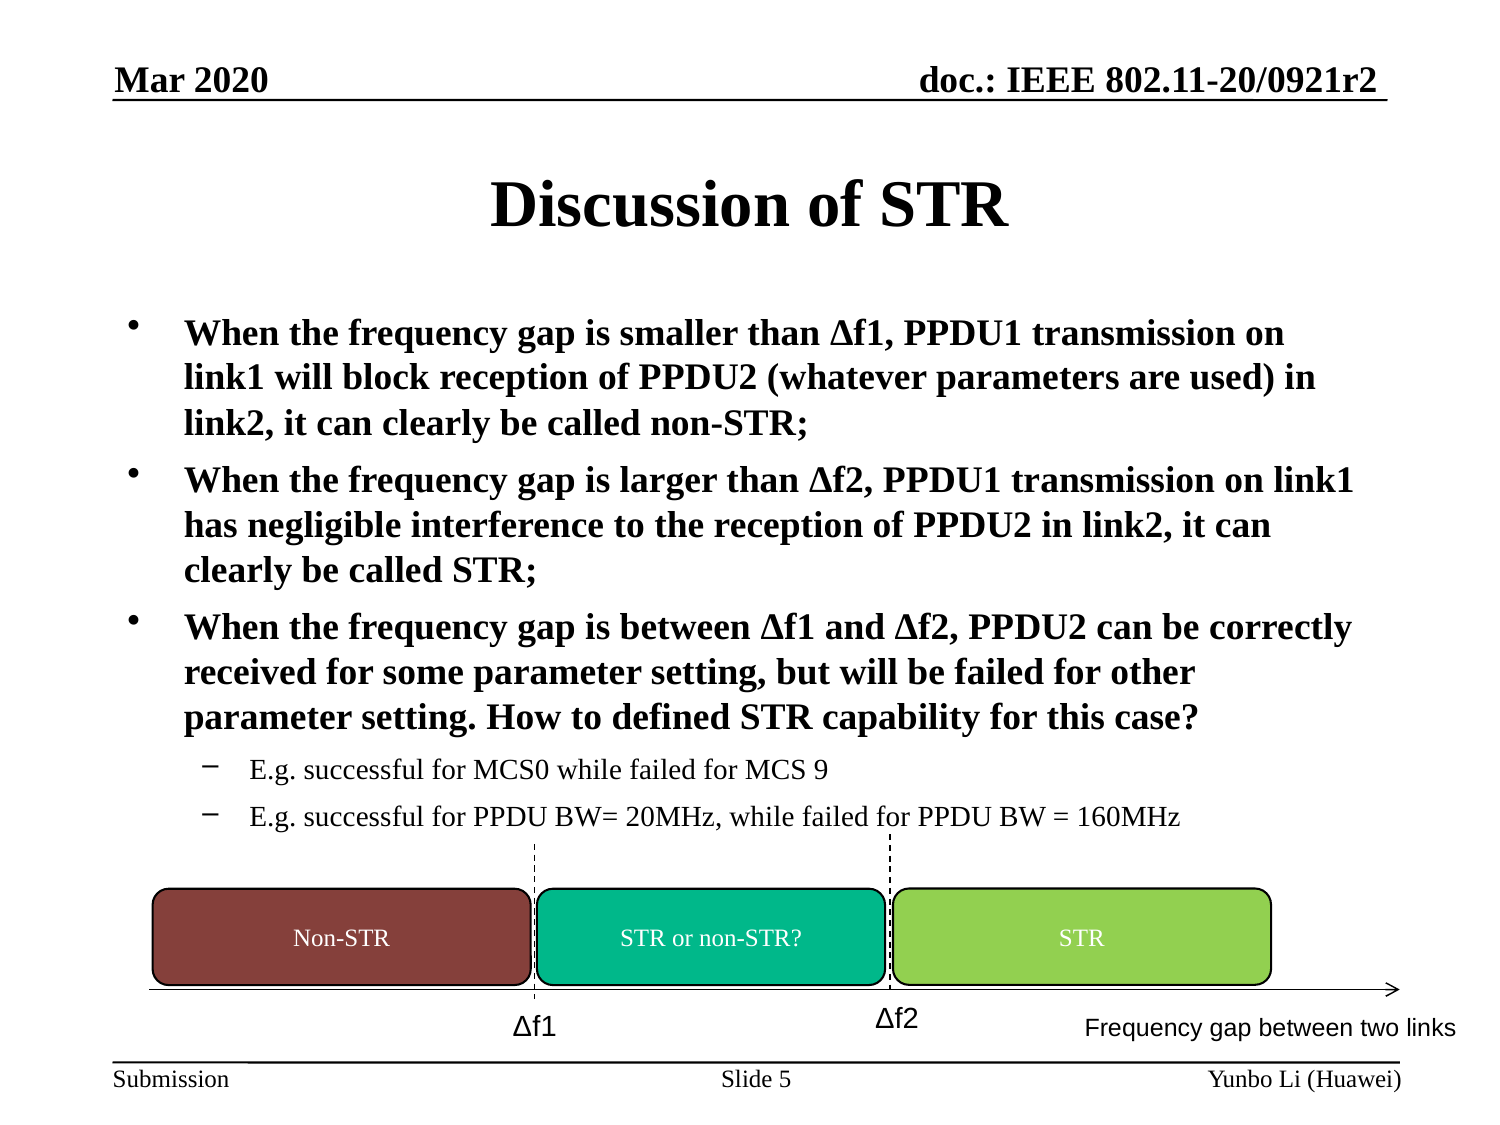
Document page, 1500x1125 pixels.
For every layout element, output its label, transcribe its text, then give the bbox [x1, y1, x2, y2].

text_box STR [895, 886, 1274, 987]
text_box STR or non-STR? [538, 886, 885, 988]
list When the frequency gap is smaller than Δf1, PPDU1 transmission on link1 will block reception of PPDU2 (whatever parameters are used) in link2, it can clearly be called non-STR; When the frequency gap is larger than Δf2, PPDU1 transmission on link1 has negligible interference to the reception of PPDU2 in link2, it can clearly be called STR; When the frequency gap is between Δf1 and Δf2, PPDU2 can be correctly received for some parameter setting, but will be failed for other parameter setting. How to defined STR capability for this case? E.g. successful for MCS0 while failed for MCS 9 E.g. successful for PPDU BW= 20MHz, while failed for PPDU BW = 160MHz [112, 299, 1388, 1063]
text_box Frequency gap between two links [1069, 1004, 1473, 1050]
footer Yunbo Li (Huawei) [1204, 1061, 1402, 1093]
text_box Δf1 [489, 999, 572, 1050]
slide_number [114, 54, 271, 101]
text_box Non-STR [150, 886, 530, 988]
text_box Δf2 [852, 998, 934, 1043]
title Discussion of STR [112, 112, 1388, 288]
slide_number Slide 5 [712, 1061, 800, 1093]
